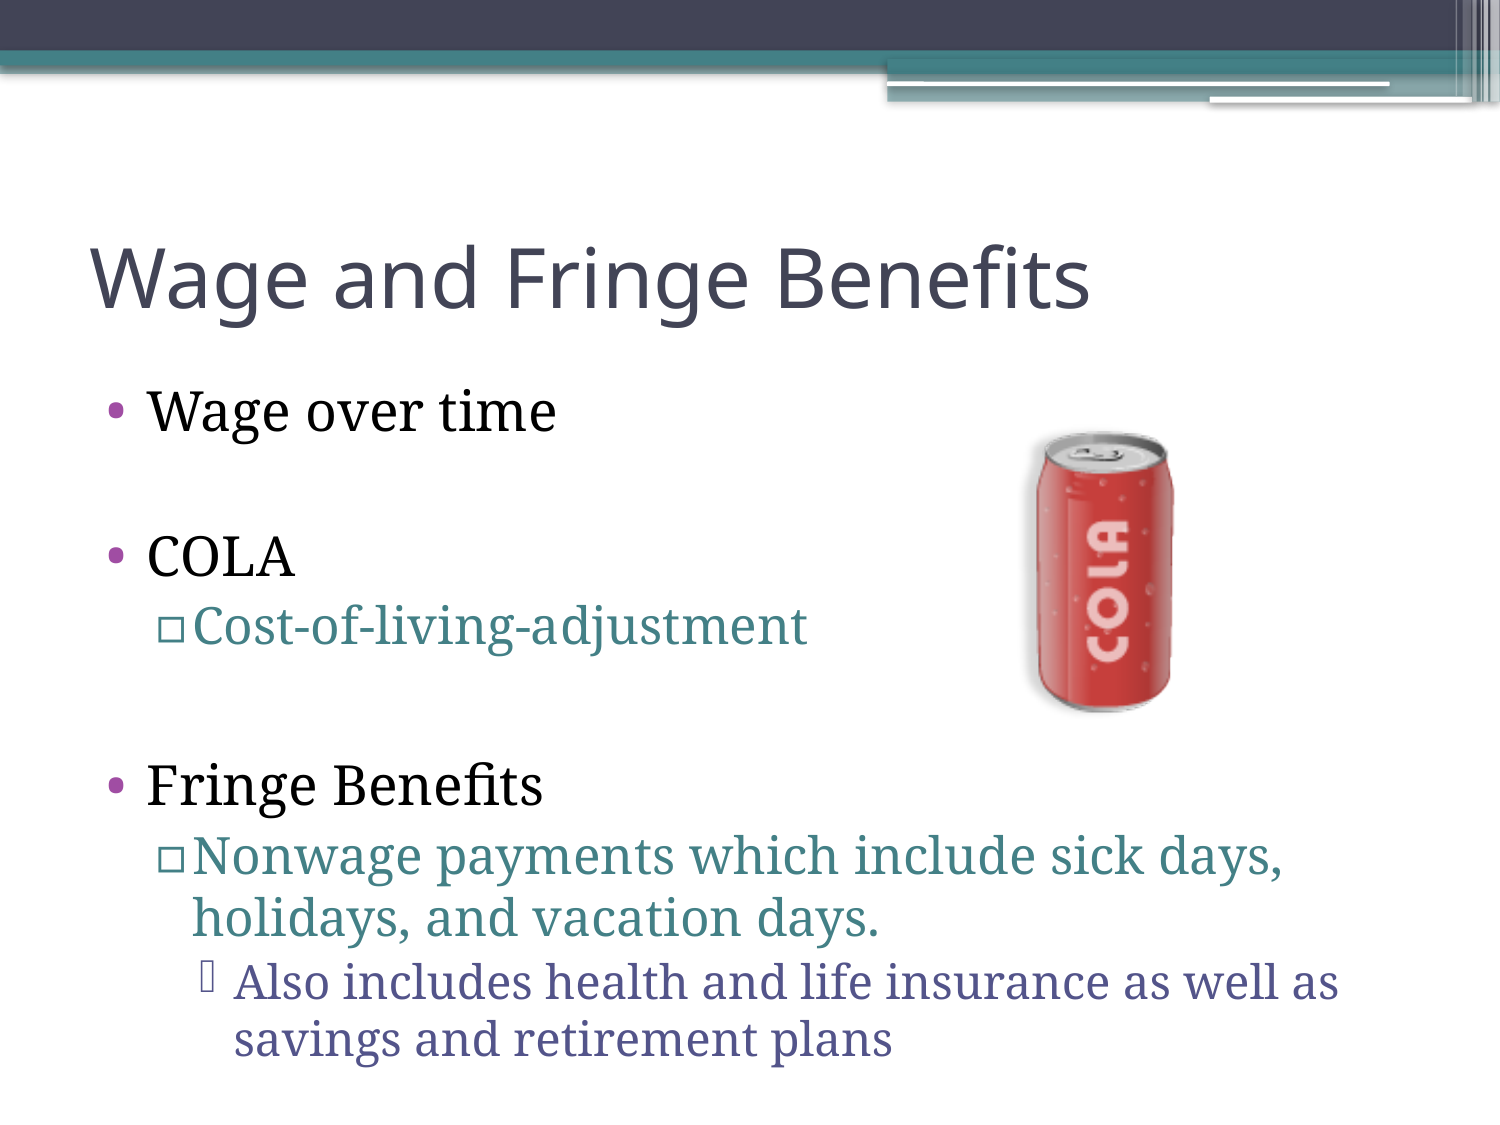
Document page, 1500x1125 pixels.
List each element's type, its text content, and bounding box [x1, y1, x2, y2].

picture [962, 424, 1263, 726]
list Wage over time COLA Cost-of-living-adjustment Fringe Benefits Nonwage payments which include sick days, holidays, and vacation days. Also includes health and life insurance as well as savings and retirement plans [75, 368, 1425, 1079]
title Wage and Fringe Benefits [75, 187, 1425, 363]
